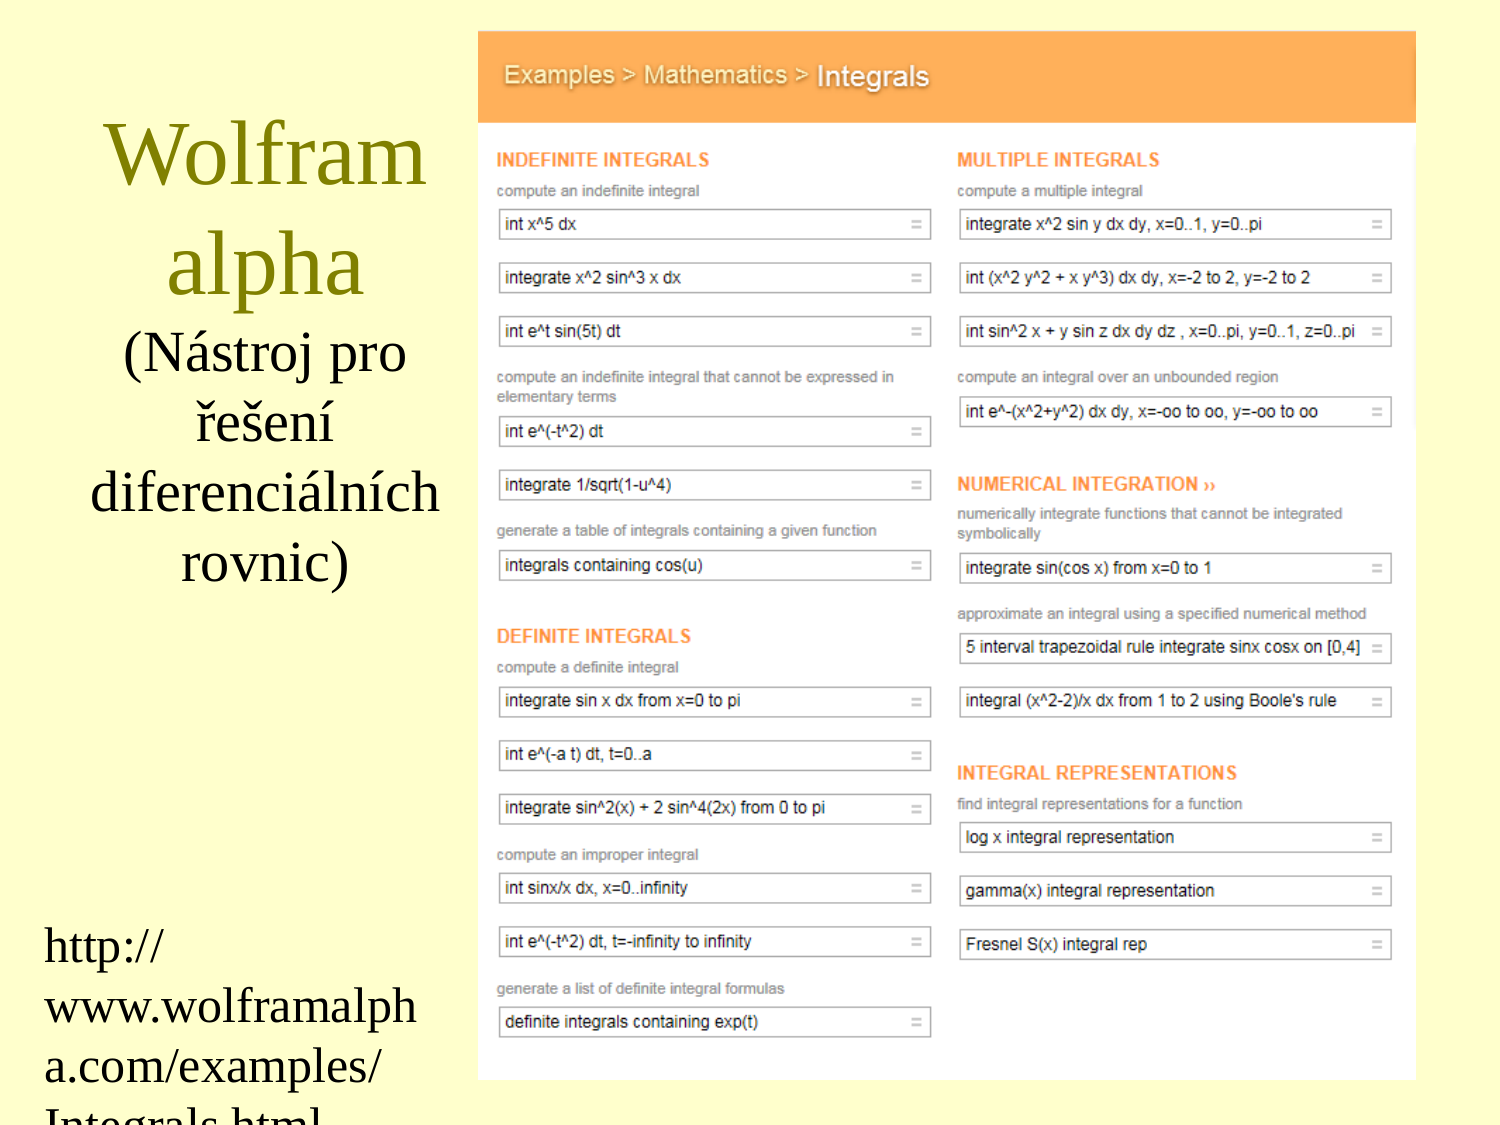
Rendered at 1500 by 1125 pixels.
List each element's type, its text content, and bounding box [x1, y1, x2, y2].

text_box http://www.wolframalpha.com/examples/Integrals.html [29, 904, 443, 1125]
title Wolfram alpha (Nástroj pro řešení diferenciálních rovnic) [53, 99, 473, 587]
picture [478, 30, 1417, 1080]
